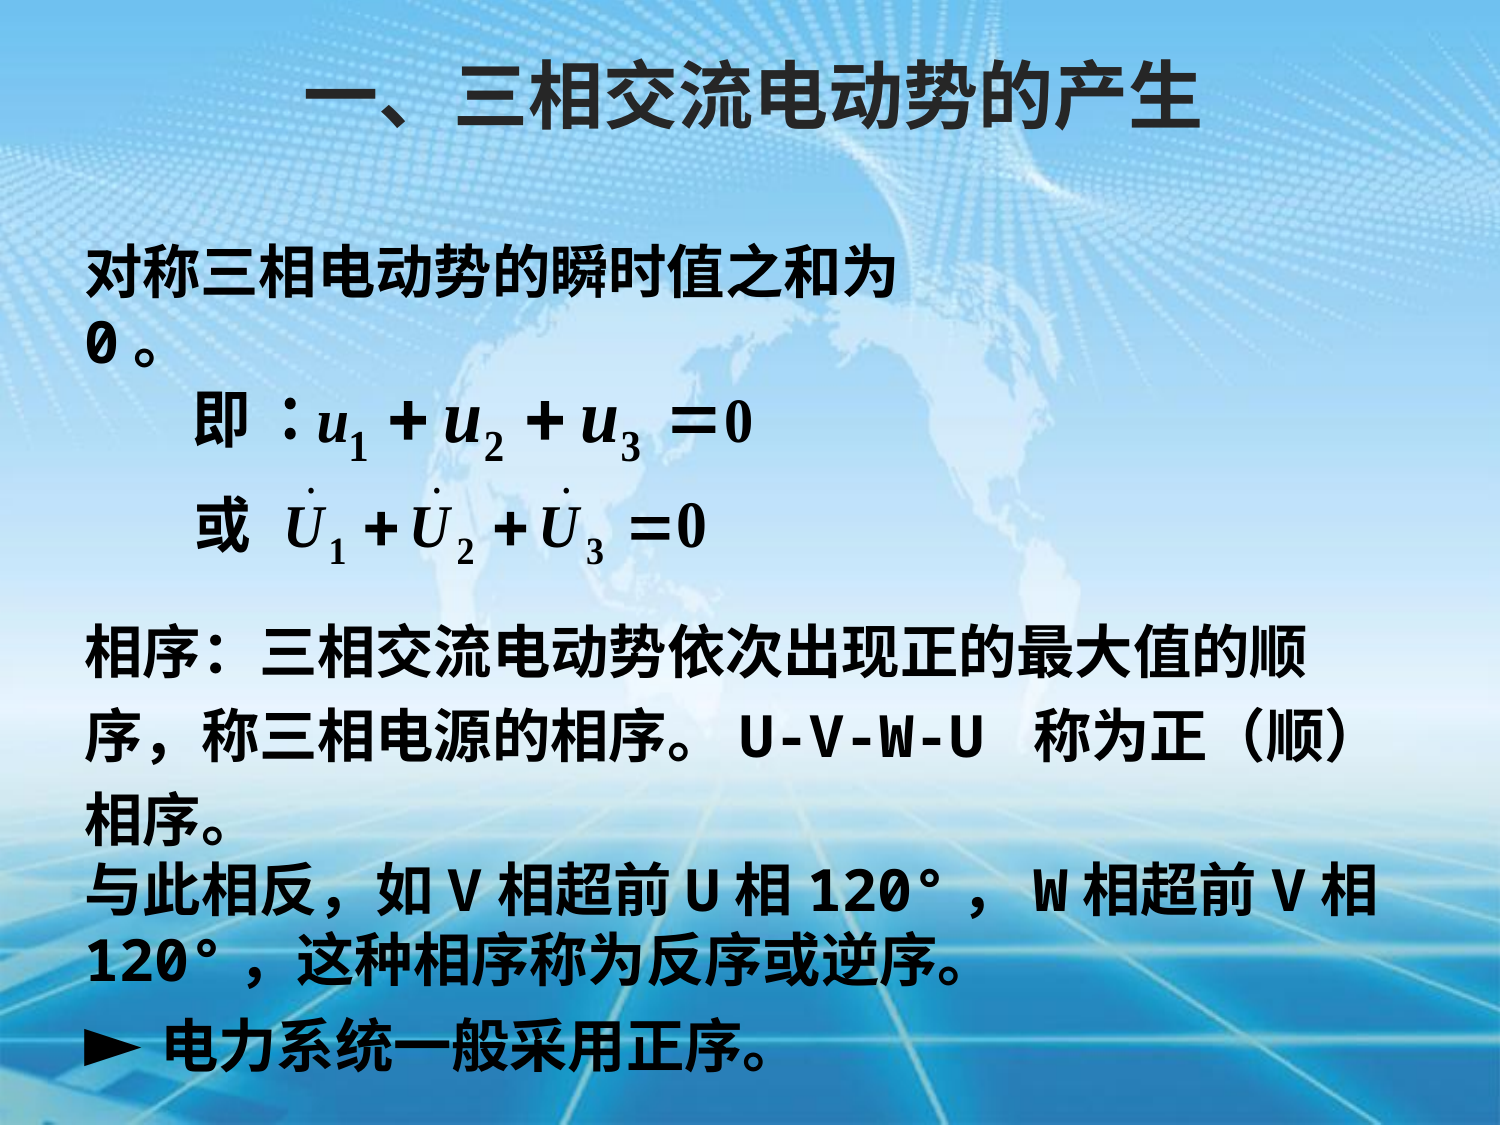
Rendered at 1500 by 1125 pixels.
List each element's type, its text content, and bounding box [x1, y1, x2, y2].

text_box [187, 366, 761, 476]
text_box 对称三相电动势的瞬时值之和为 0。 [69, 227, 989, 383]
picture [0, 0, 1500, 1125]
text_box 相序：三相交流电动势依次出现正的最大值的顺序，称三相电源的相序。U-V-W-U 称为正（顺）相序。 与此相反，如V相超前U相120°，W相超前V相120°，这种相序称为反序或逆序。 ►电力系统一般采用正序。 [69, 593, 1400, 1091]
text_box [187, 481, 713, 577]
text_box 一、三相交流电动势的产生 [20, 12, 1487, 175]
